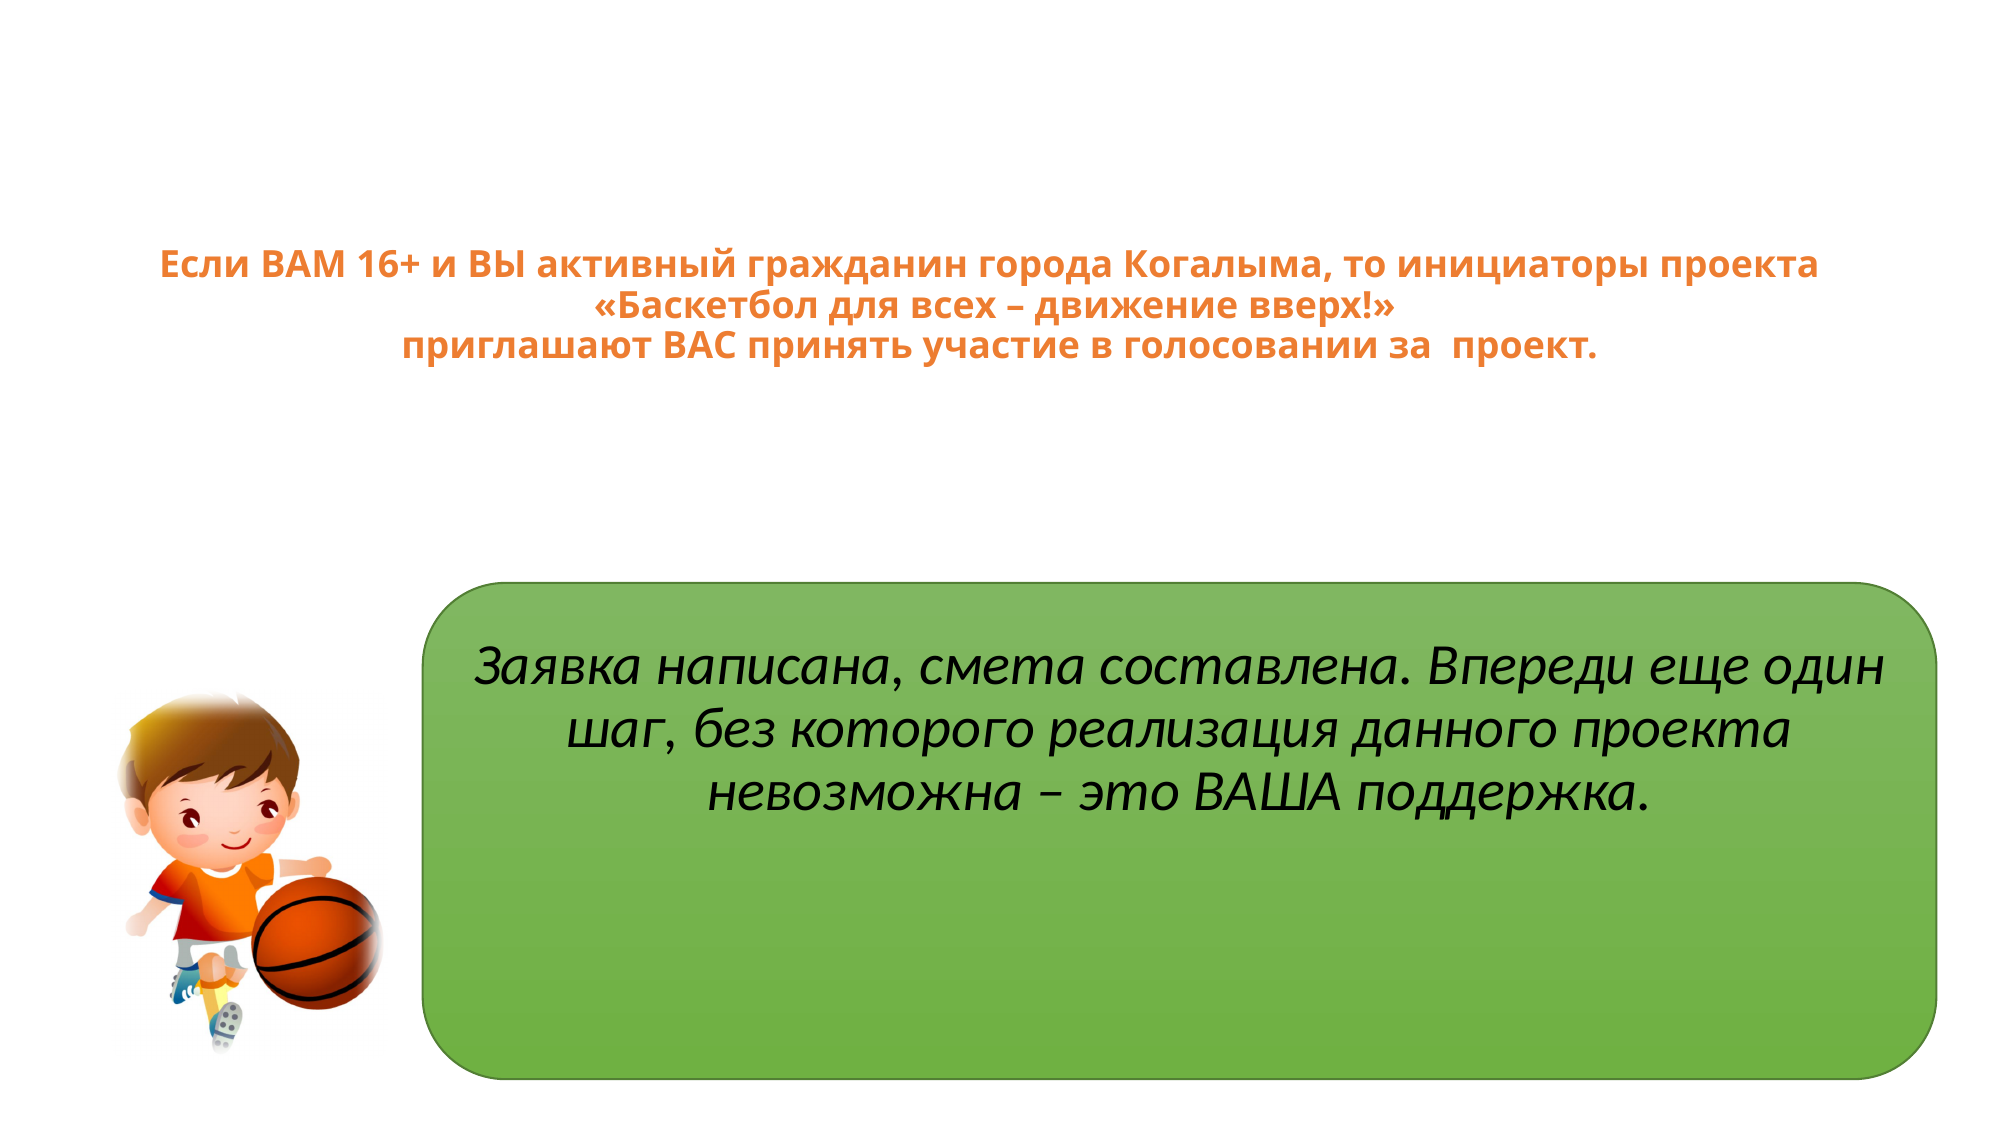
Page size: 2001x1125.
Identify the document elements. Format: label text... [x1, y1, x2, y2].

picture [110, 688, 389, 1061]
title Если ВАМ 16+ и ВЫ активный гражданин города Когалыма, то инициаторы проекта «Баскетбол для всех – движение вверх!» приглашают ВАС принять участие в голосовании за проект. [137, 220, 1863, 438]
text_box [421, 889, 1938, 1081]
list Заявка написана, смета составлена. Впереди еще один шаг, без которого реализация данного проекта невозможна – это ВАША поддержка. [401, 626, 1958, 889]
text_box [431, 581, 1928, 626]
